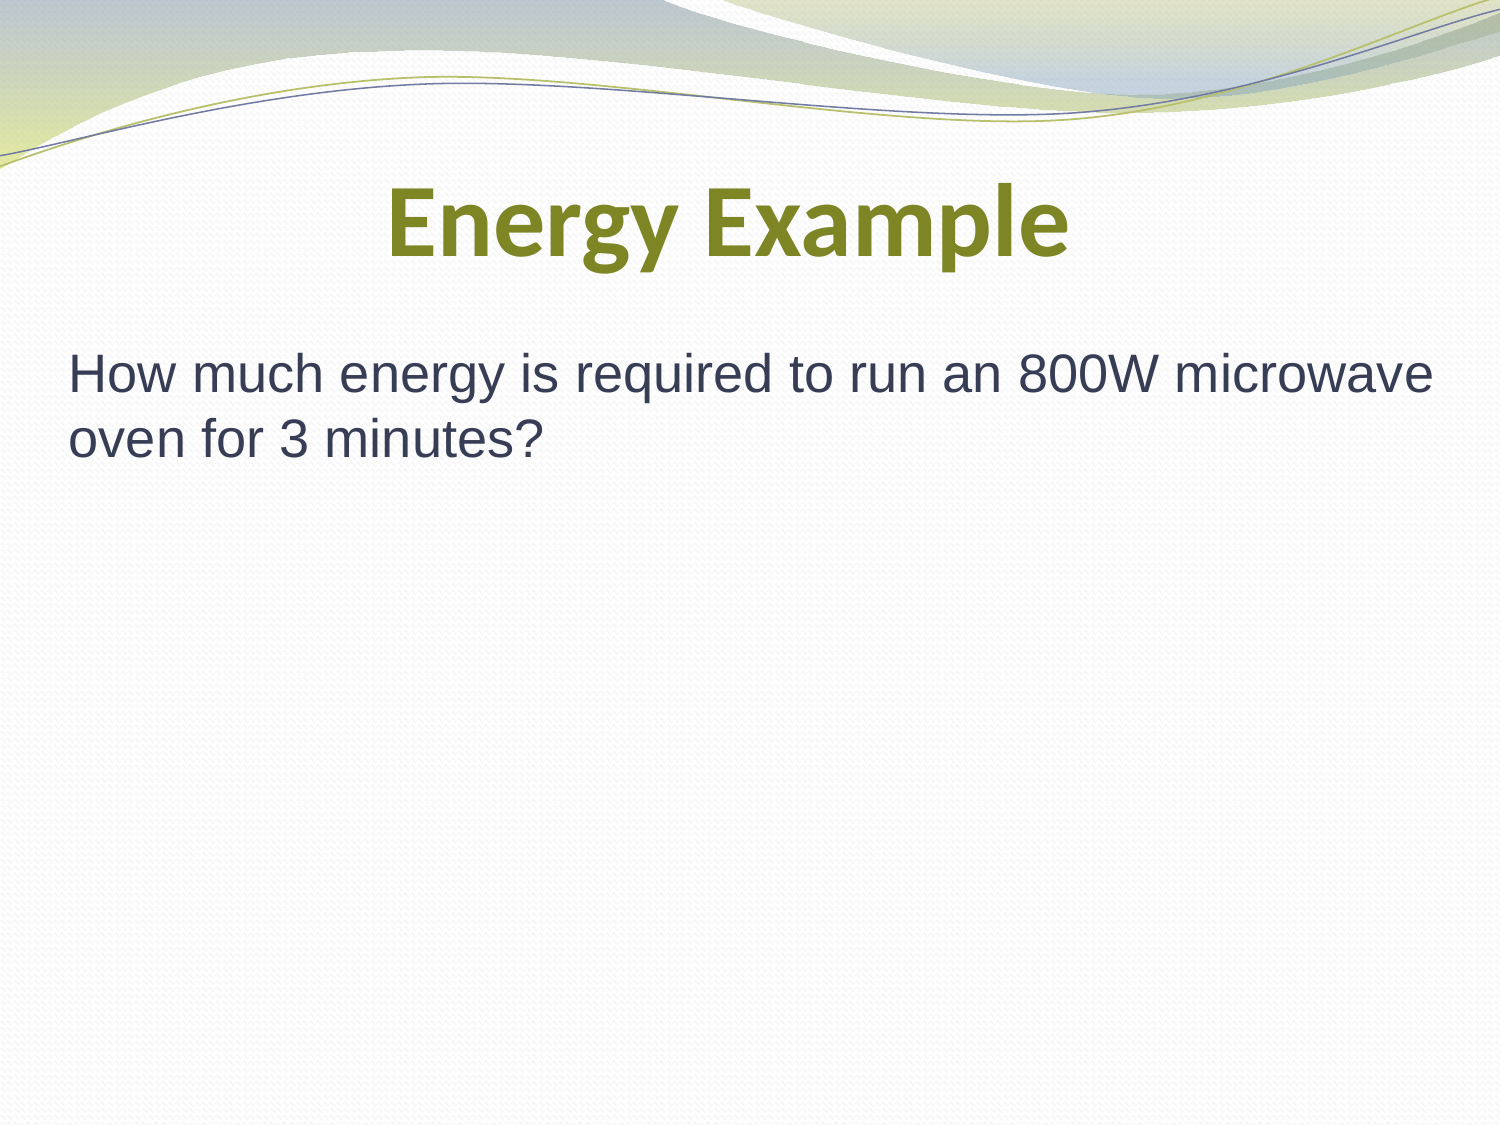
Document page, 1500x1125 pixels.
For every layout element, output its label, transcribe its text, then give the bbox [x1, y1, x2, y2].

title Energy Example [53, 90, 1404, 278]
list How much energy is required to run an 800W microwave oven for 3 minutes? [53, 330, 1458, 481]
